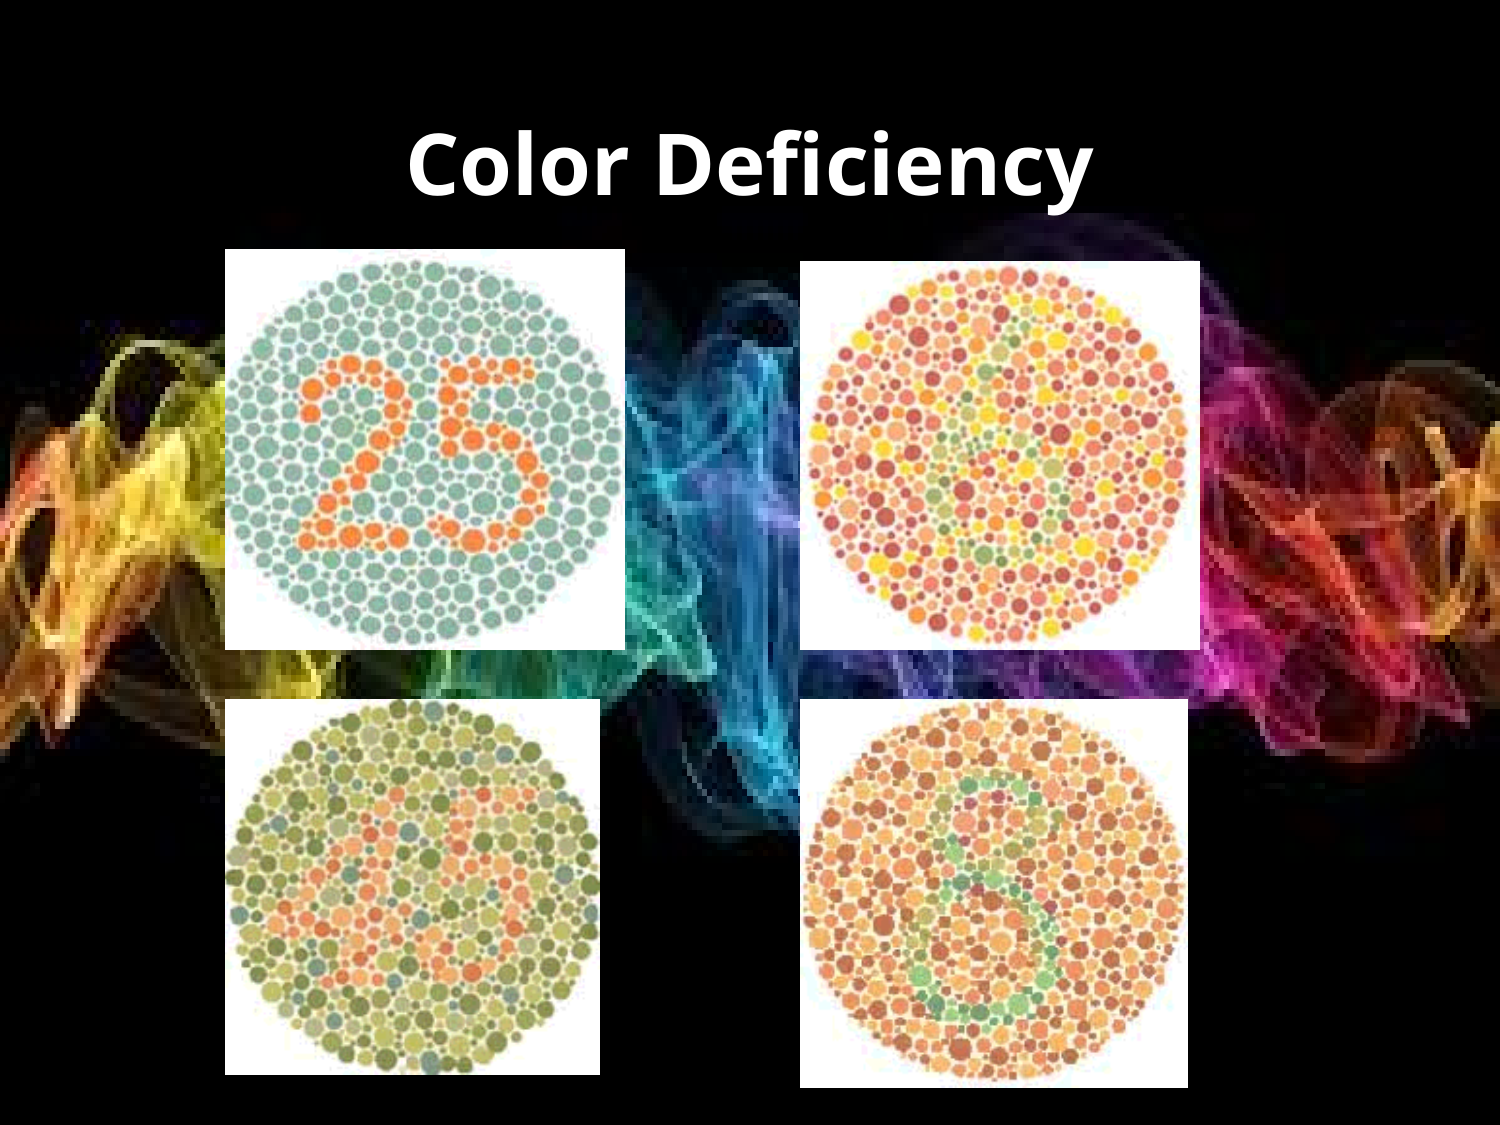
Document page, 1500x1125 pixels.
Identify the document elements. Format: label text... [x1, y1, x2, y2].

picture [0, 0, 1500, 1125]
title Color Deficiency [75, 47, 1425, 275]
